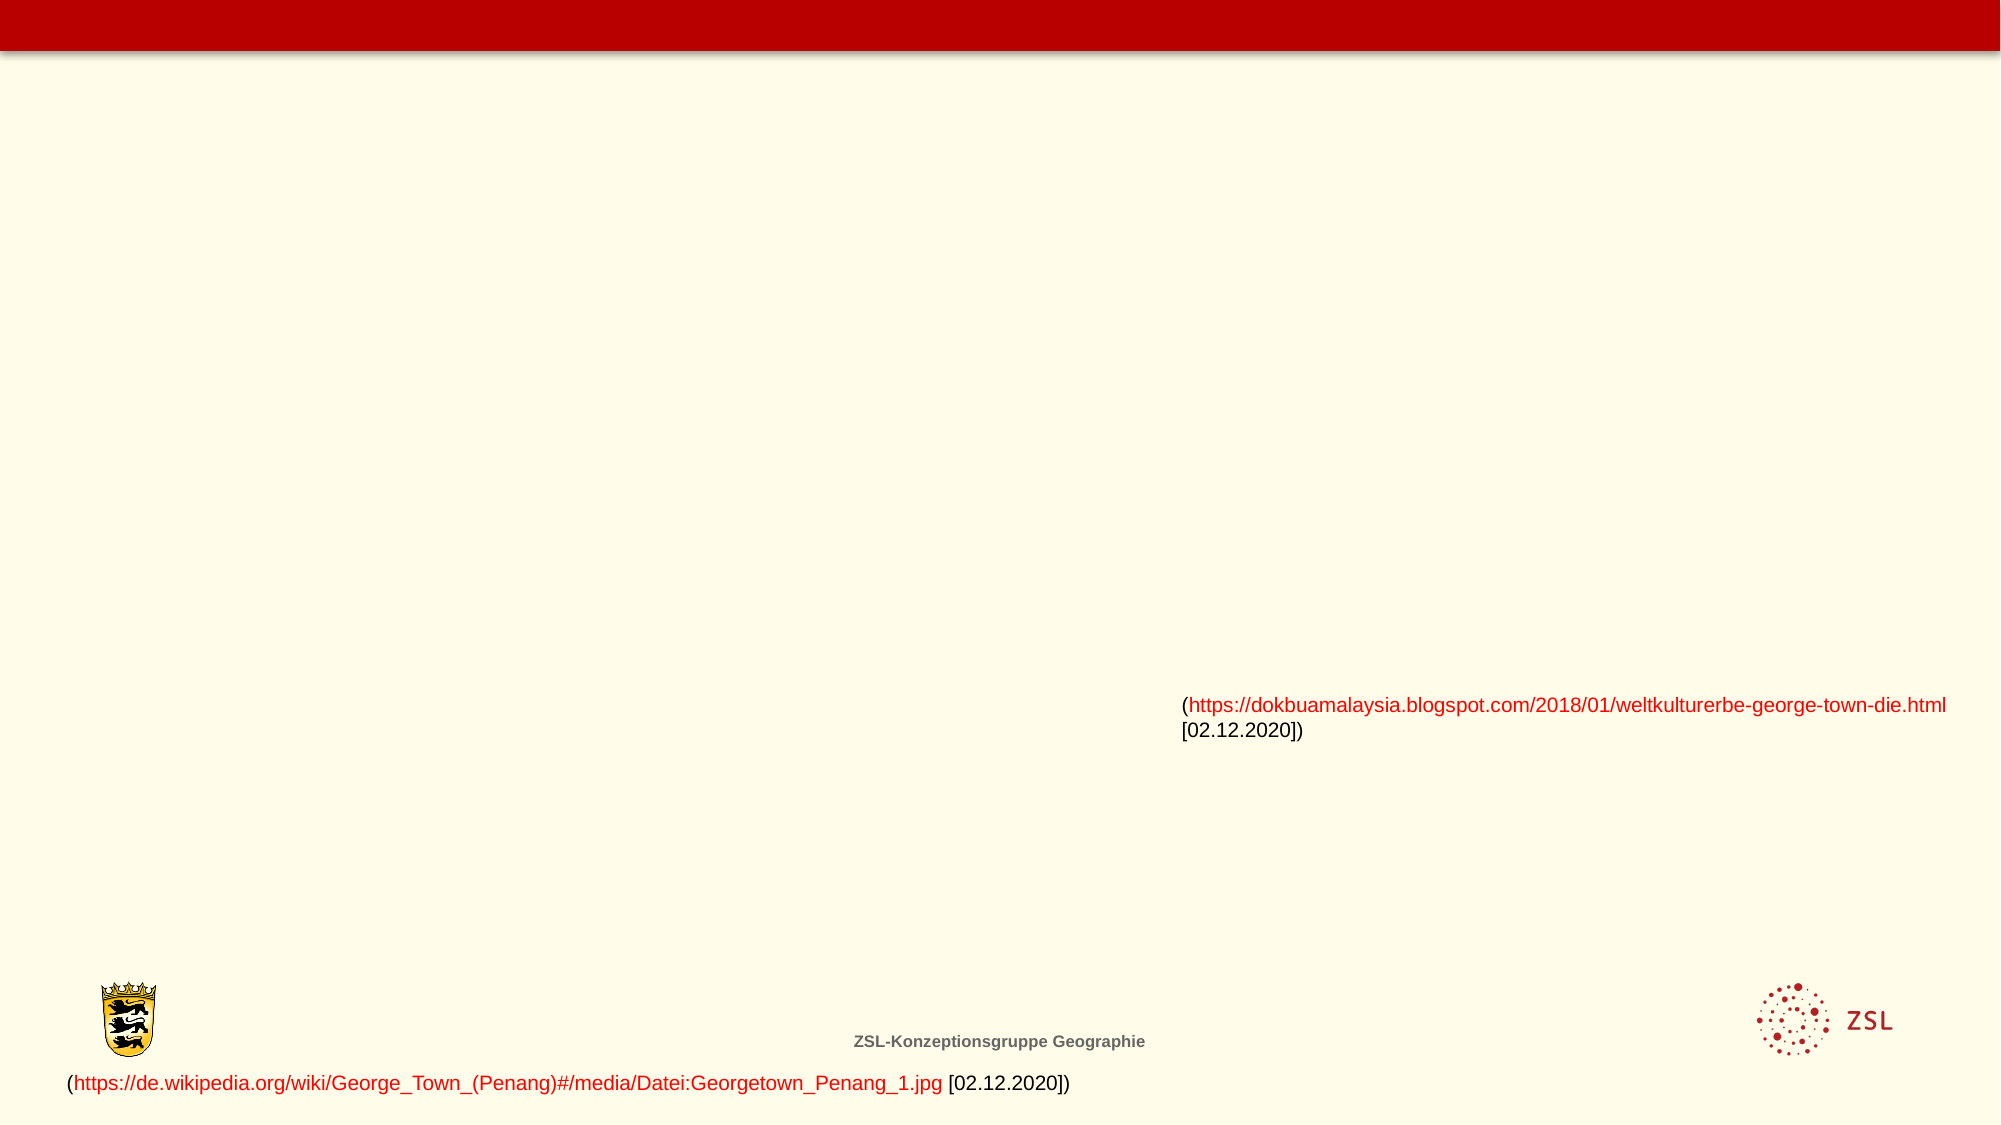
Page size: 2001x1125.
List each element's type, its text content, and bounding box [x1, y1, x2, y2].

picture [99, 979, 158, 1059]
text_box (https://de.wikipedia.org/wiki/George_Town_(Penang)#/media/Datei:Georgetown_Penang_1.jpg [02.12.2020]) [51, 1062, 1169, 1102]
footer ZSL-Konzeptionsgruppe Geographie [704, 1023, 1296, 1083]
text_box (https://dokbuamalaysia.blogspot.com/2018/01/weltkulturerbe-george-town-die.html [02.12.2020]) [1166, 684, 1963, 750]
